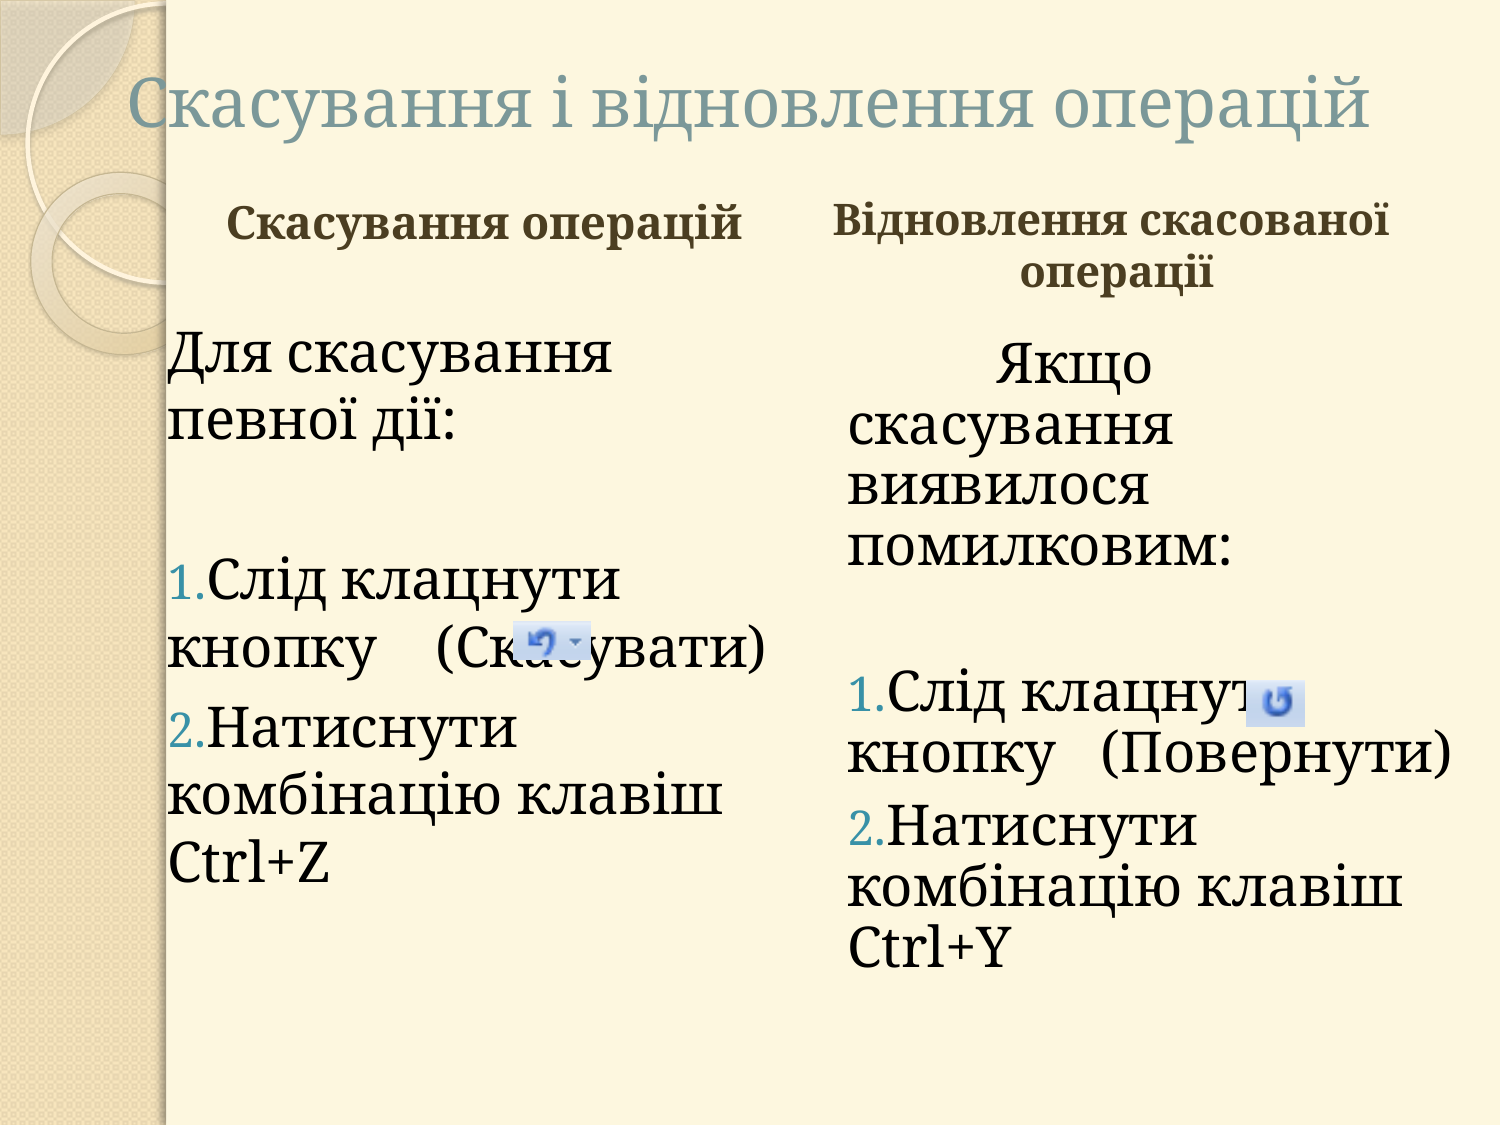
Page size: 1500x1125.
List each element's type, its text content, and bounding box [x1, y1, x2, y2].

list Скасування операцій [152, 160, 816, 282]
title Скасування і відновлення операцій [49, 37, 1450, 162]
list Якщо скасування виявилося помилковим: Слід клацнути кнопку (Повернути) Натиснути комбінацію клавіш Ctrl+Y [832, 327, 1495, 955]
picture [513, 621, 591, 661]
picture [1245, 680, 1305, 728]
list Відновлення скасованої операції [785, 184, 1449, 305]
list Для скасування певної дії: Слід клацнути кнопку (Скасувати) Натиснути комбінацію клавіш Ctrl+Z [152, 308, 816, 935]
